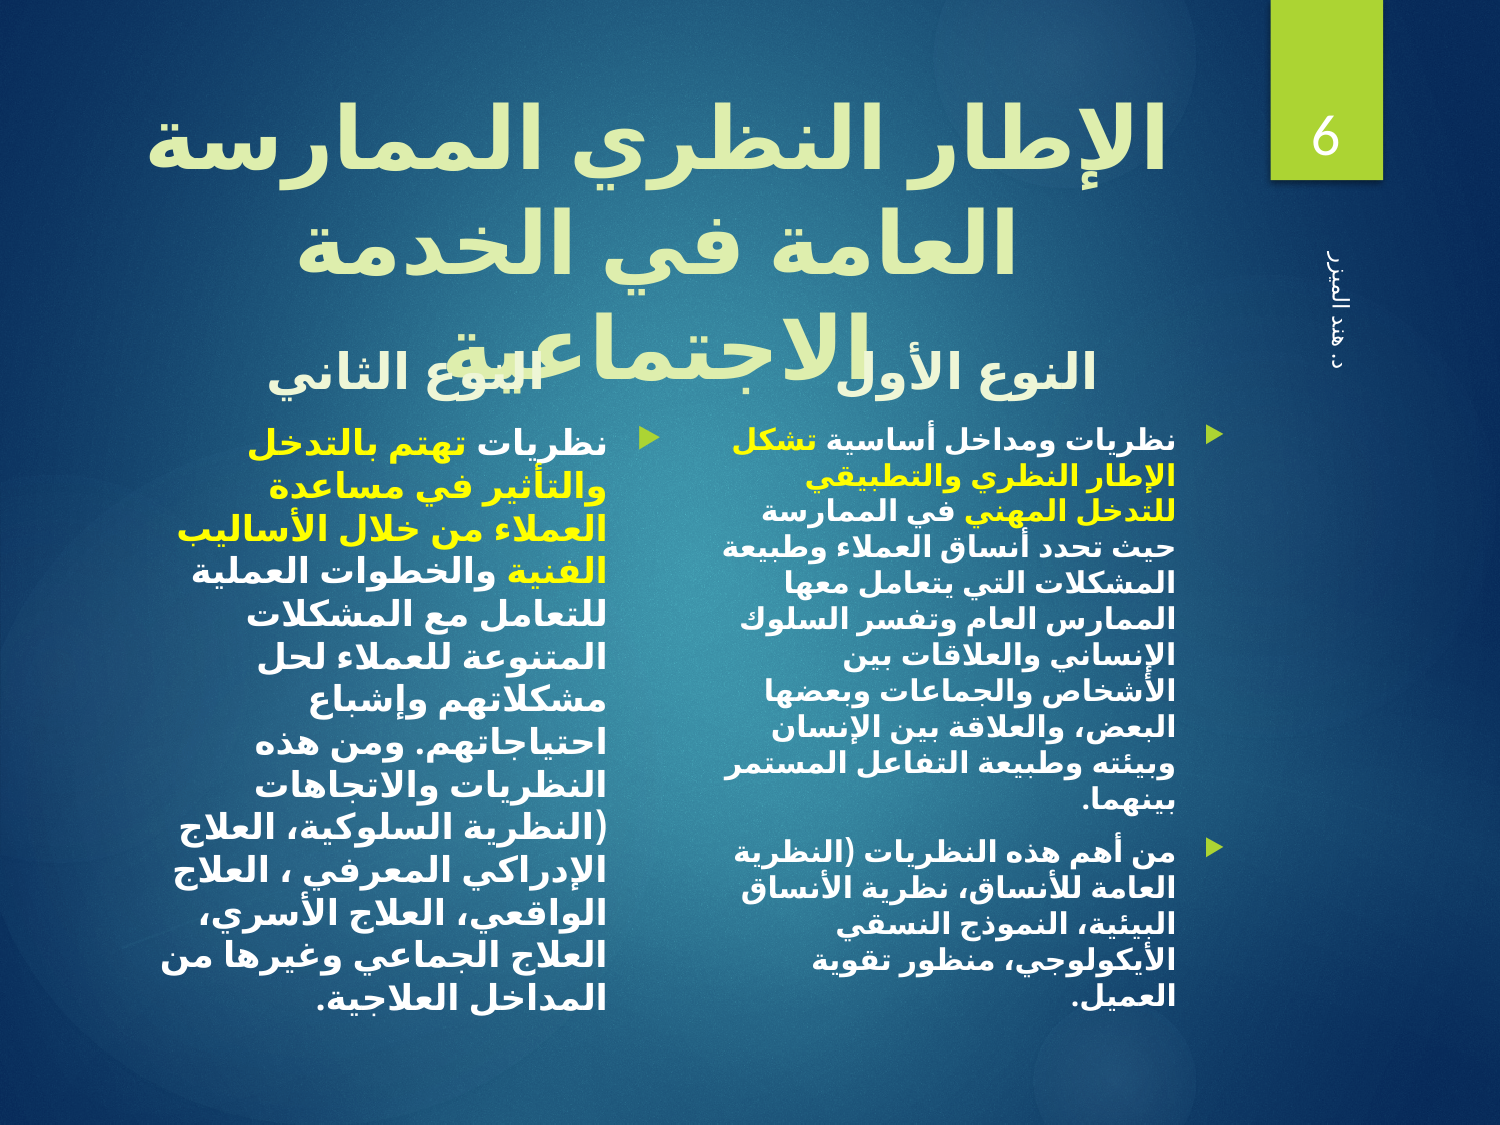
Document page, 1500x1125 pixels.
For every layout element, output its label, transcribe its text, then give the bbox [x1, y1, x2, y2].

title الإطار النظري الممارسة العامة في الخدمة الاجتماعية [79, 74, 1237, 304]
list نظريات ومداخل أساسية تشكل الإطار النظري والتطبيقي للتدخل المهني في الممارسة حيث تحدد أنساق العملاء وطبيعة المشكلات التي يتعامل معها الممارس العام وتفسر السلوك الإنساني والعلاقات بين الأشخاص والجماعات وبعضها البعض، والعلاقة بين الإنسان وبيئته وطبيعة التفاعل المستمر بينهما. من أهم هذه النظريات (النظرية العامة للأنساق، نظرية الأنساق البيئية، النموذج النسقي الأيكولوجي، منظور تقوية العميل. [695, 412, 1237, 1027]
slide_number 6 [1273, 48, 1378, 175]
footer د. هند الميزر [1320, 237, 1358, 871]
list النوع الثاني [135, 312, 677, 408]
list النوع الأول [695, 312, 1237, 408]
list نظريات تهتم بالتدخل والتأثير في مساعدة العملاء من خلال الأساليب الفنية والخطوات العملية للتعامل مع المشكلات المتنوعة للعملاء لحل مشكلاتهم وإشباع احتياجاتهم. ومن هذه النظريات والاتجاهات (النظرية السلوكية، العلاج الإدراكي المعرفي ، العلاج الواقعي، العلاج الأسري، العلاج الجماعي وغيرها من المداخل العلاجية. [135, 412, 677, 1027]
